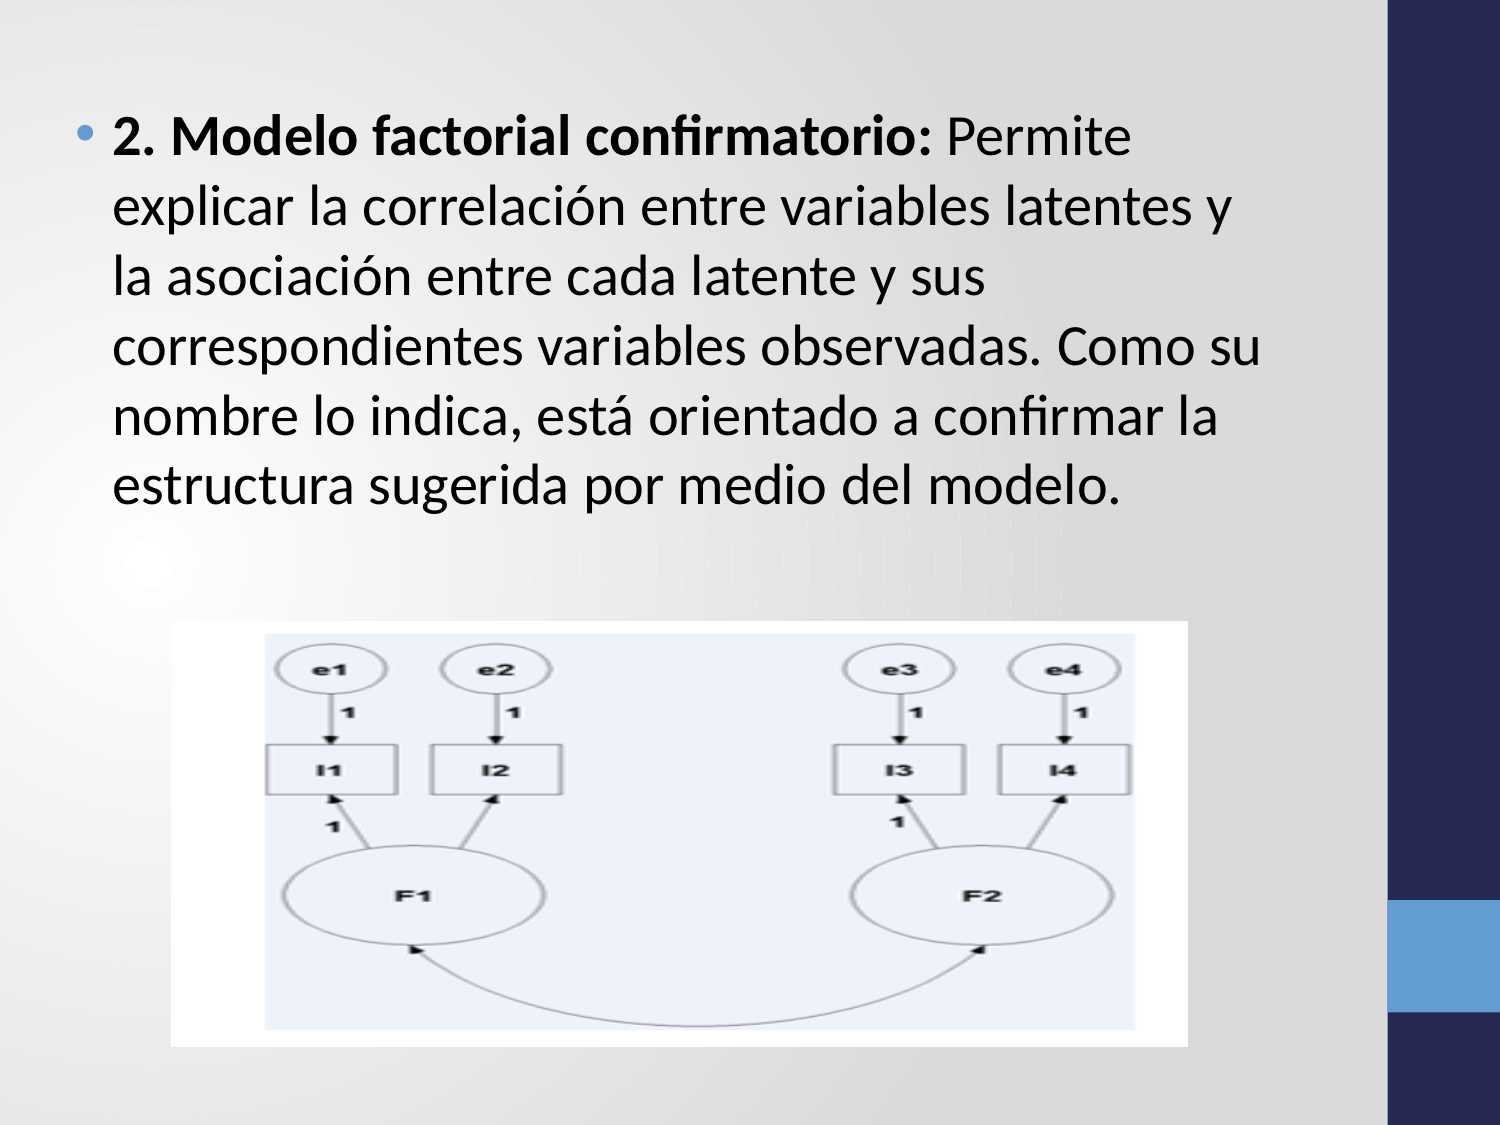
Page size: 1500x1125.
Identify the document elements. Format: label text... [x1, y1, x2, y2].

list 2. Modelo factorial confirmatorio: Permite explicar la correlación entre variables latentes y la asociación entre cada latente y sus correspondientes variables observadas. Como su nombre lo indica, está orientado a confirmar la estructura sugerida por medio del modelo. [41, 90, 1292, 878]
picture [170, 621, 1188, 1048]
